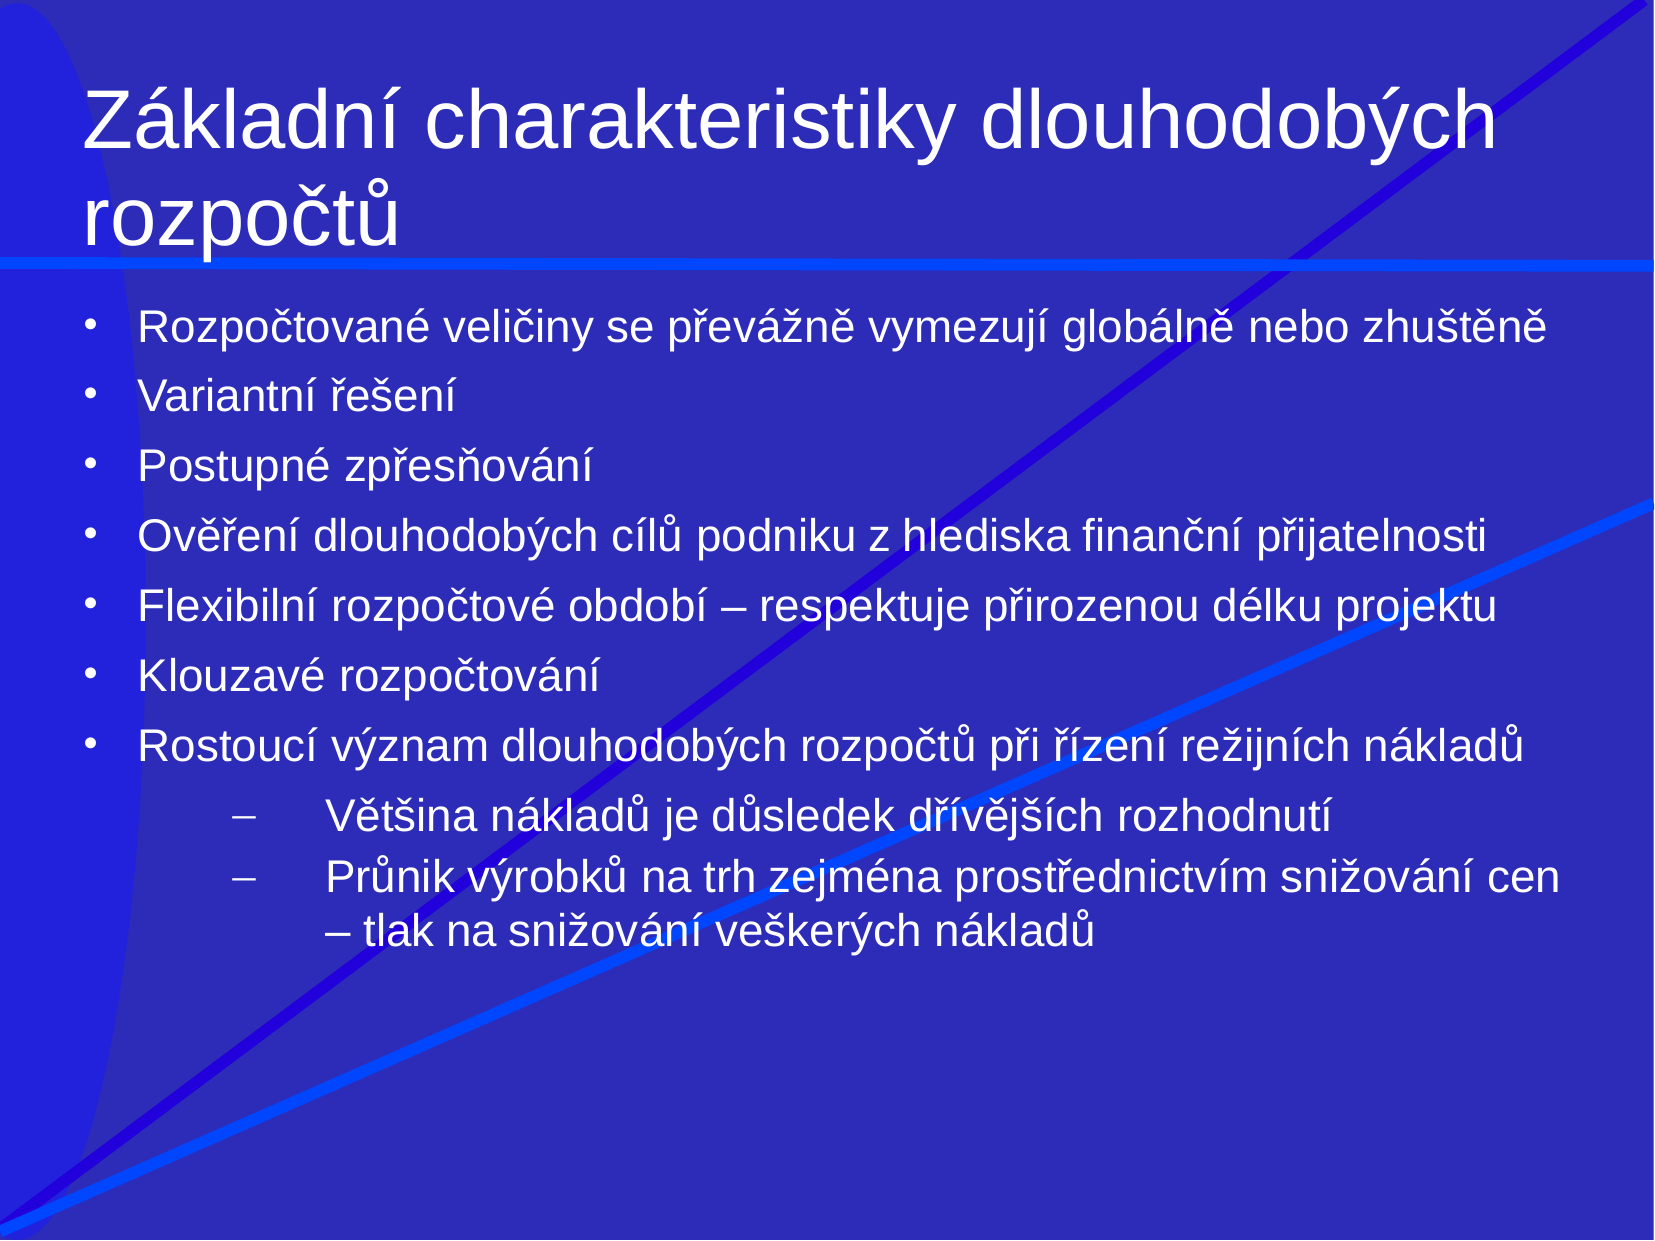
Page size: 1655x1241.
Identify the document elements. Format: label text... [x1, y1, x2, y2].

title Základní charakteristiky dlouhodobých rozpočtů [80, 69, 1574, 277]
text_box Rozpočtované veličiny se převážně vymezují globálně nebo zhuštěně Variantní řešení Postupné zpřesňování Ověření dlouhodobých cílů podniku z hlediska finanční přijatelnosti Flexibilní rozpočtové období – respektuje přirozenou délku projektu Klouzavé rozpočtování Rostoucí význam dlouhodobých rozpočtů při řízení režijních nákladů Většina nákladů je důsledek dřívějších rozhodnutí Průnik výrobků na trh zejména prostřednictvím snižování cen – tlak na snižování veškerých nákladů [80, 296, 1567, 956]
